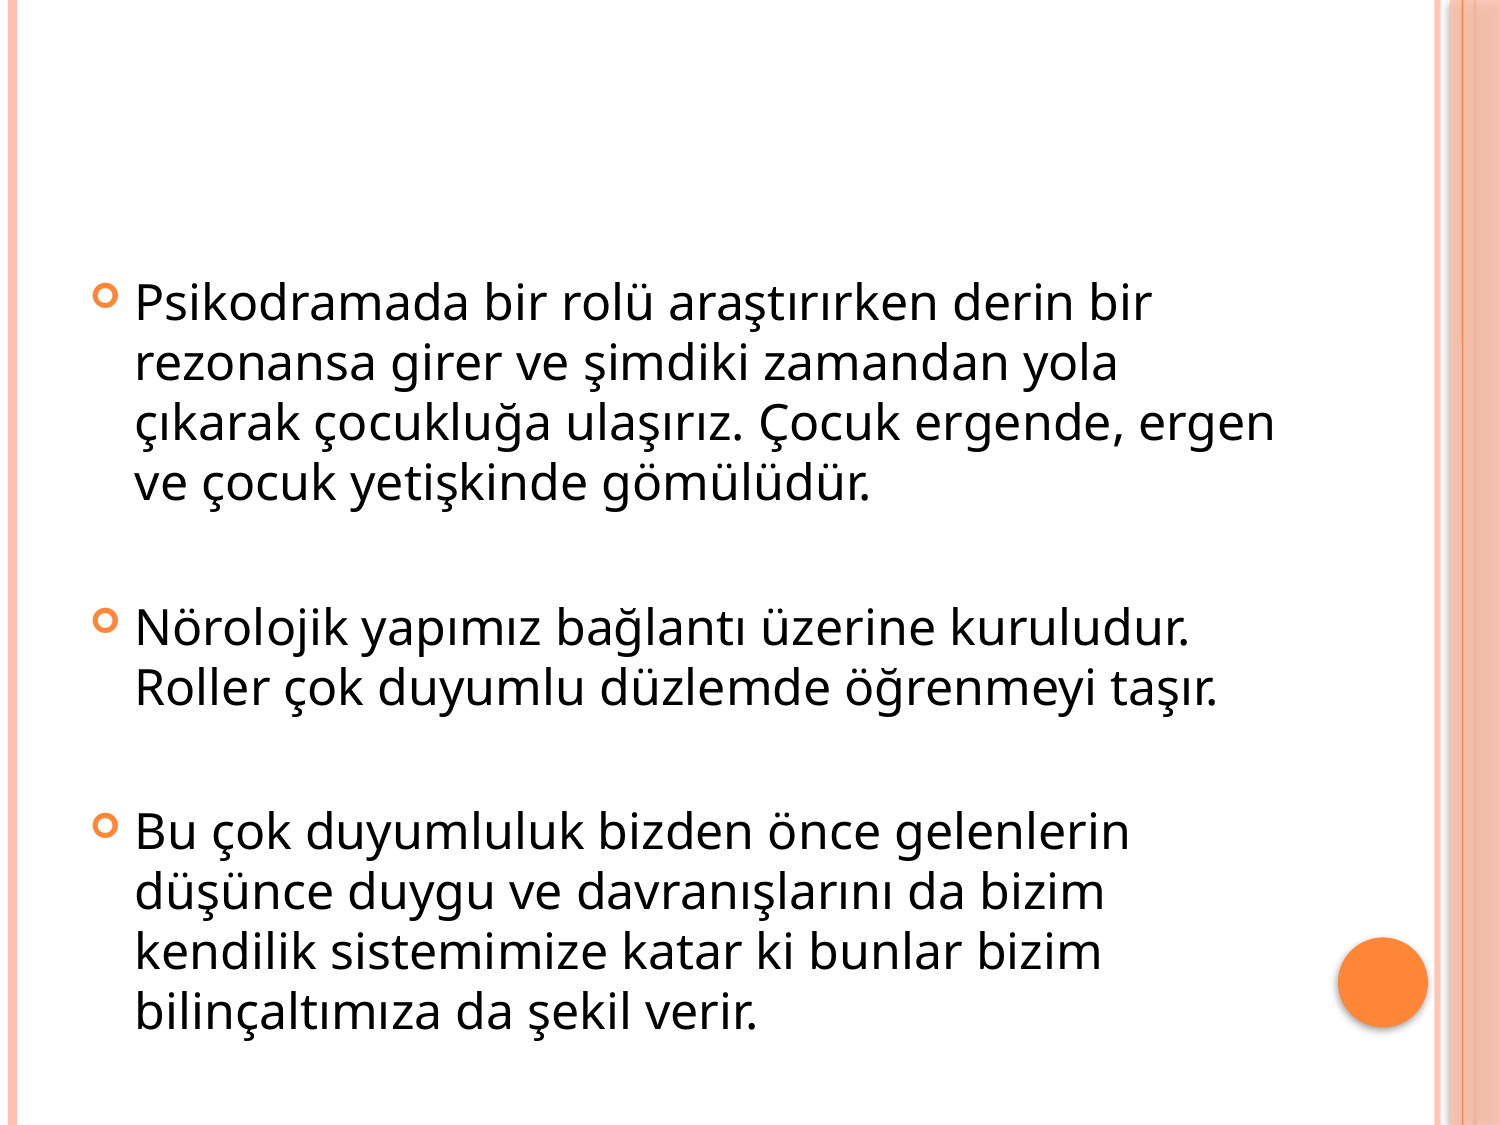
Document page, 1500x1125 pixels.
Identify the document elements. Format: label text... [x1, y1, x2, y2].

list Psikodramada bir rolü araştırırken derin bir rezonansa girer ve şimdiki zamandan yola çıkarak çocukluğa ulaşırız. Çocuk ergende, ergen ve çocuk yetişkinde gömülüdür. Nörolojik yapımız bağlantı üzerine kuruludur. Roller çok duyumlu düzlemde öğrenmeyi taşır. Bu çok duyumluluk bizden önce gelenlerin düşünce duygu ve davranışlarını da bizim kendilik sistemimize katar ki bunlar bizim bilinçaltımıza da şekil verir. [75, 262, 1300, 1062]
